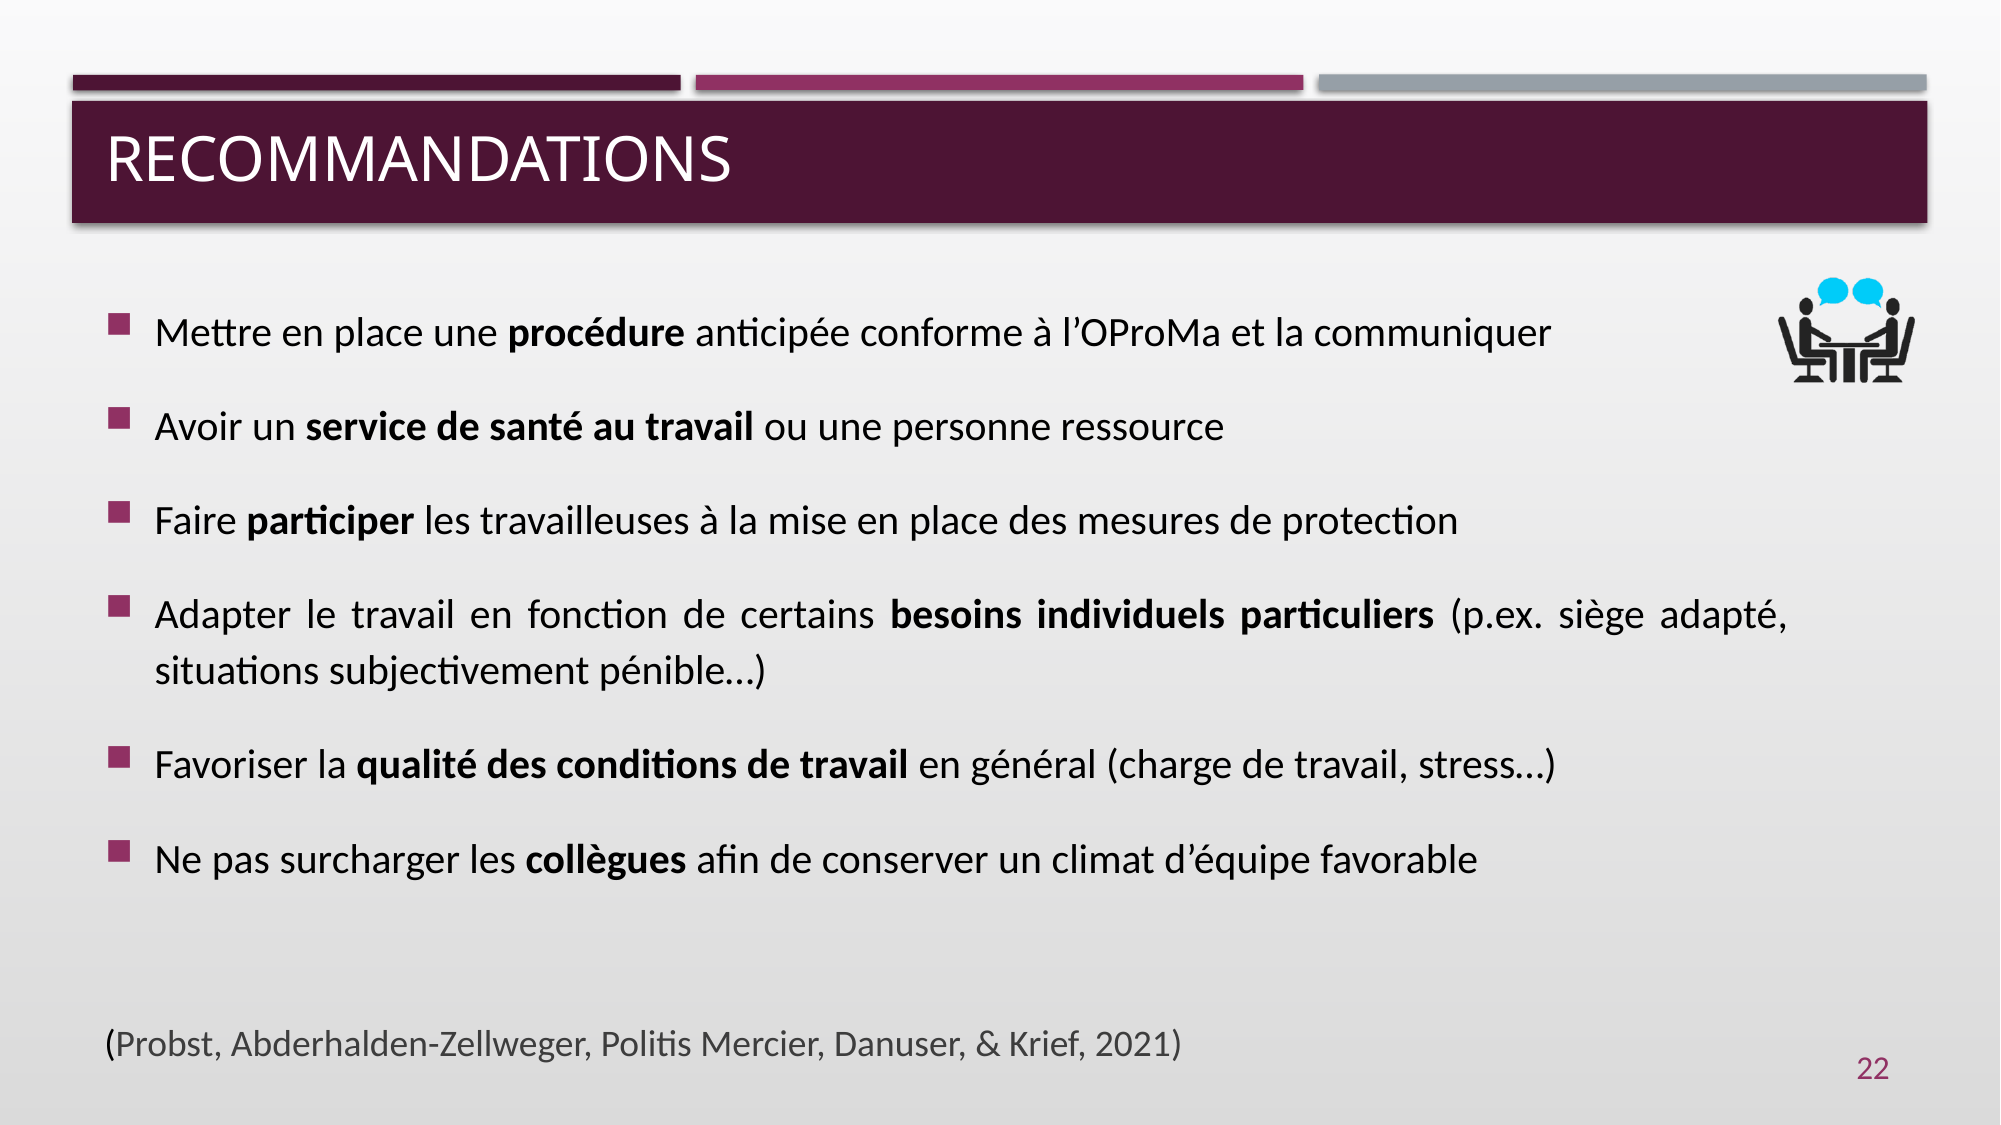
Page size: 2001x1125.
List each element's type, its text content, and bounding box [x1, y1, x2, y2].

title Recommandations [90, 113, 1900, 200]
picture [1762, 268, 1929, 394]
text_box Mettre en place une procédure anticipée conforme à l’OProMa et la communiquer Avoir un service de santé au travail ou une personne ressource Faire participer les travailleuses à la mise en place des mesures de protection Adapter le travail en fonction de certains besoins individuels particuliers (p.ex. siège adapté, situations subjectivement pénible…) Favoriser la qualité des conditions de travail en général (charge de travail, stress…) Ne pas surcharger les collègues afin de conserver un climat d’équipe favorable (Probst, Abderhalden-Zellweger, Politis Mercier, Danuser, & Krief, 2021) [89, 290, 1804, 1071]
slide_number 22 [1732, 1036, 1905, 1097]
